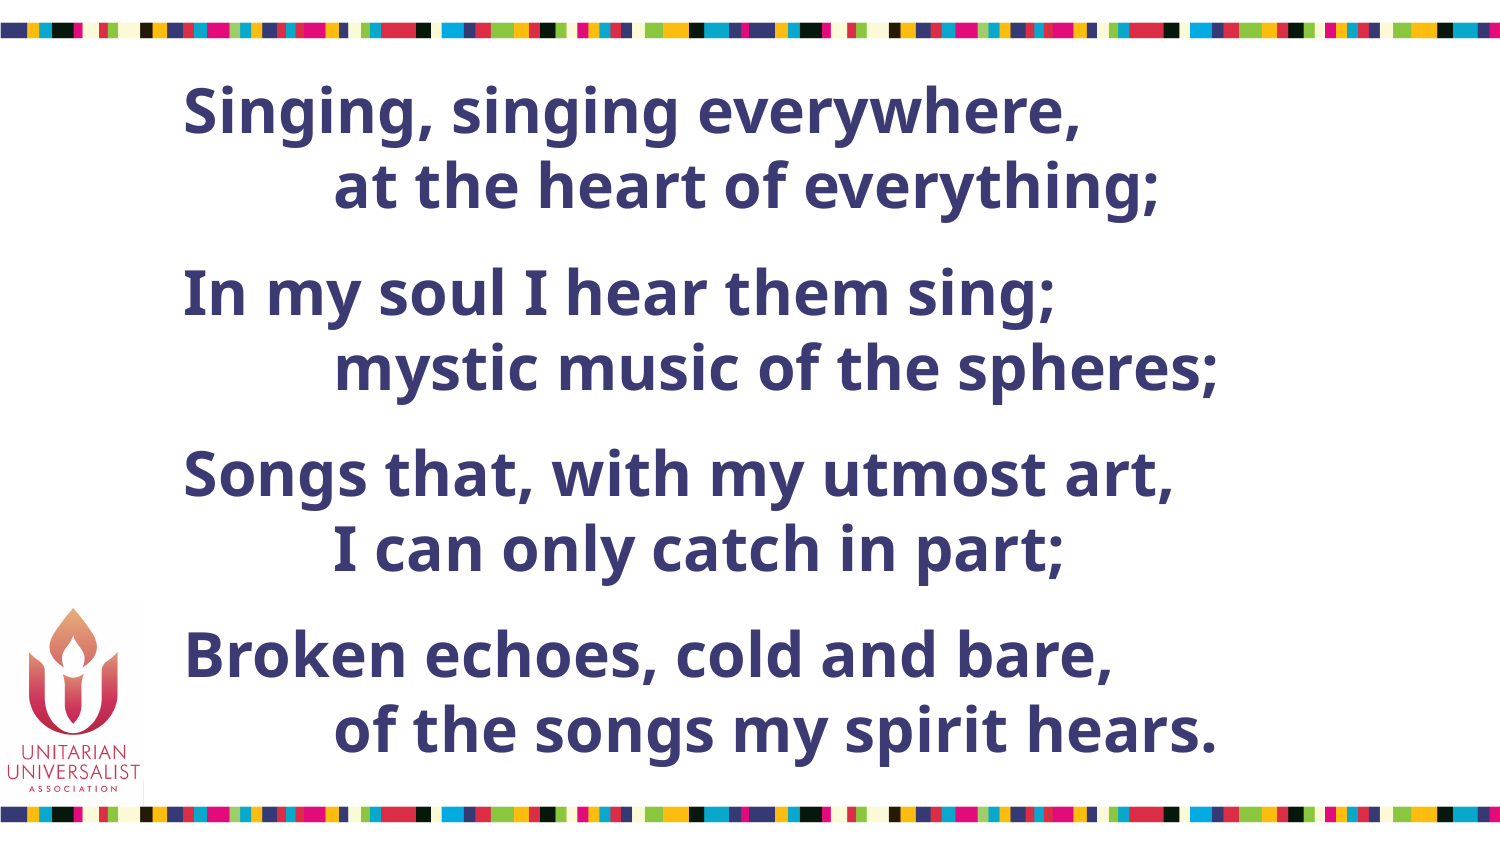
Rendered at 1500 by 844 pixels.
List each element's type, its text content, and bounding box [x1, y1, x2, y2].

picture [0, 600, 1500, 824]
picture [0, 22, 1500, 40]
text_box Singing, singing everywhere, at the heart of everything; In my soul I hear them sing; mystic music of the spheres; Songs that, with my utmost art, I can only catch in part; Broken echoes, cold and bare, of the songs my spirit hears. [168, 56, 1421, 780]
